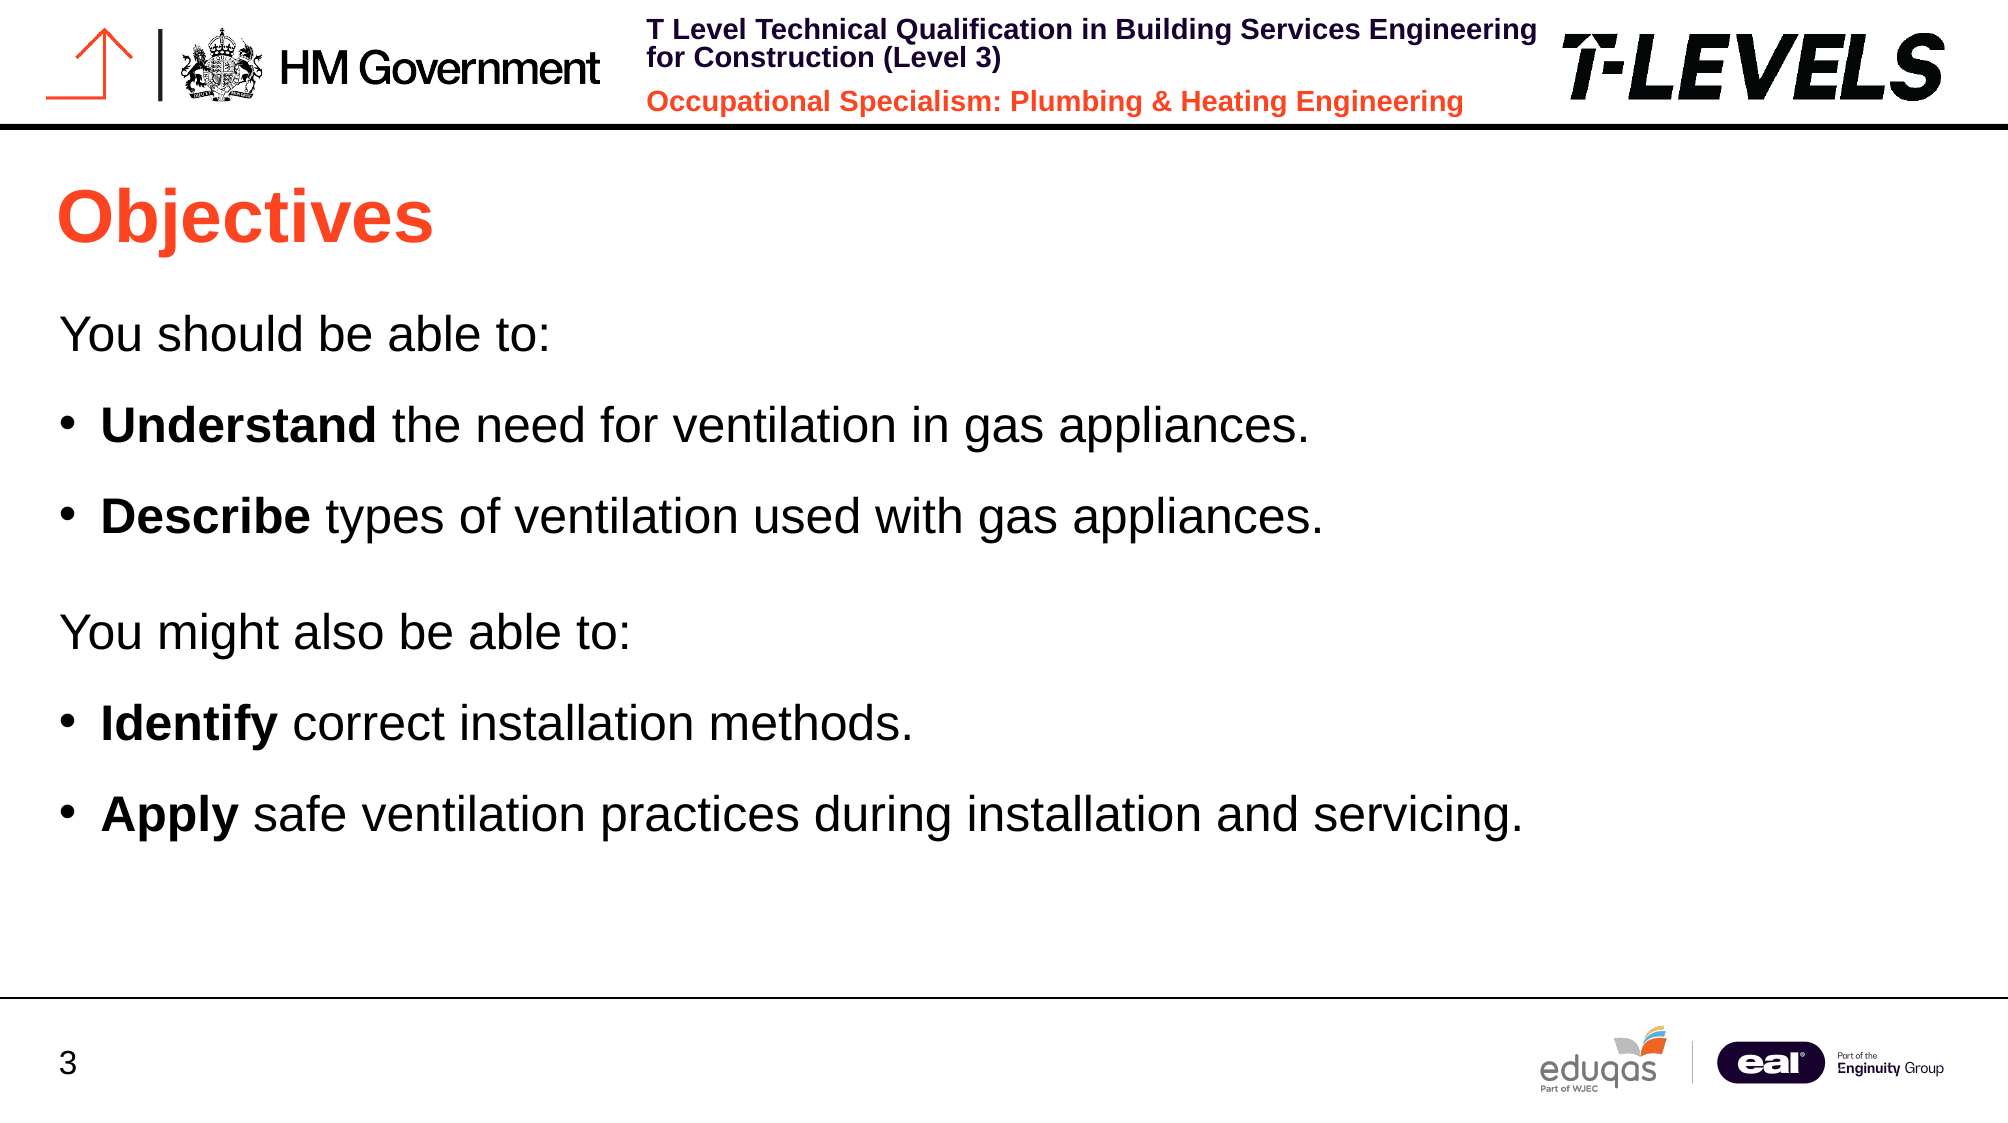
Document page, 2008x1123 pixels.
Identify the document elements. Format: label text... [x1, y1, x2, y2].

list You should be able to: Understand the need for ventilation in gas appliances. Describe types of ventilation used with gas appliances. You might also be able to: Identify correct installation methods. Apply safe ventilation practices during installation and servicing. [59, 295, 1949, 975]
picture [1535, 1021, 1949, 1097]
picture [158, 28, 600, 102]
title Objectives [41, 111, 1949, 314]
picture [41, 27, 139, 100]
picture [1543, 25, 1964, 108]
